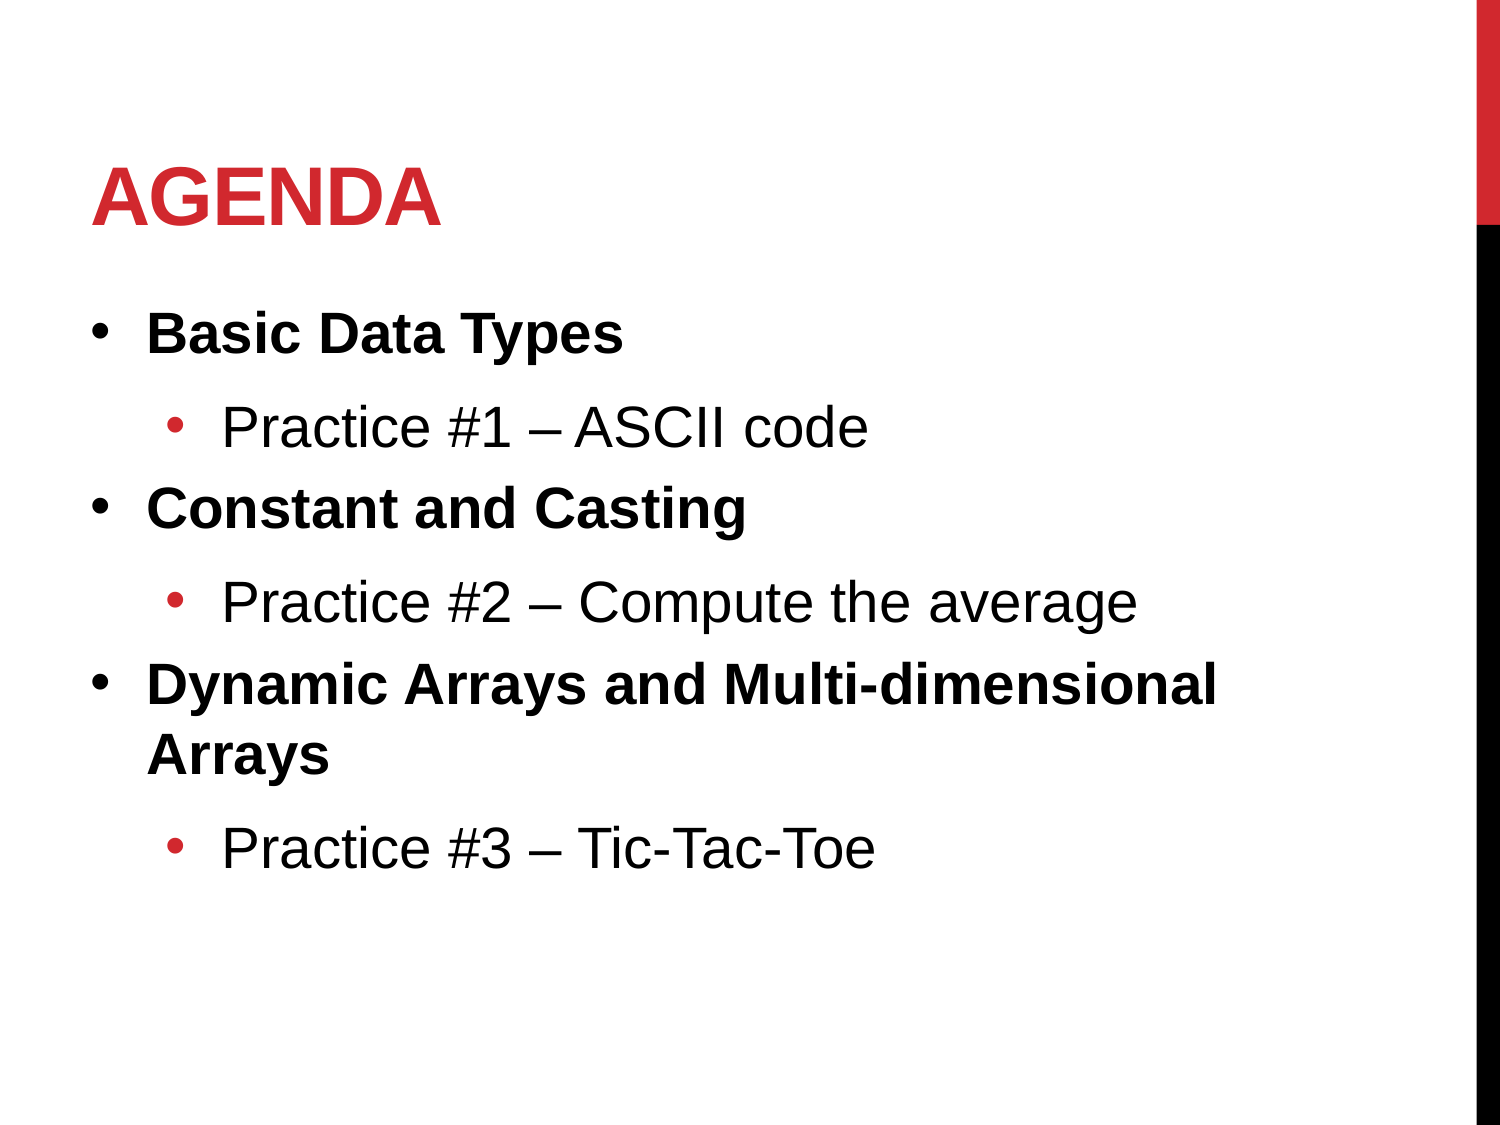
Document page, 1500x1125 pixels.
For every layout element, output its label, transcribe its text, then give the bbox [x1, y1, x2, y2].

title Agenda [75, 25, 1025, 250]
list Basic Data Types Practice #1 – ASCII code Constant and Casting Practice #2 – Compute the average Dynamic Arrays and Multi-dimensional Arrays Practice #3 – Tic-Tac-Toe [75, 287, 1325, 1005]
